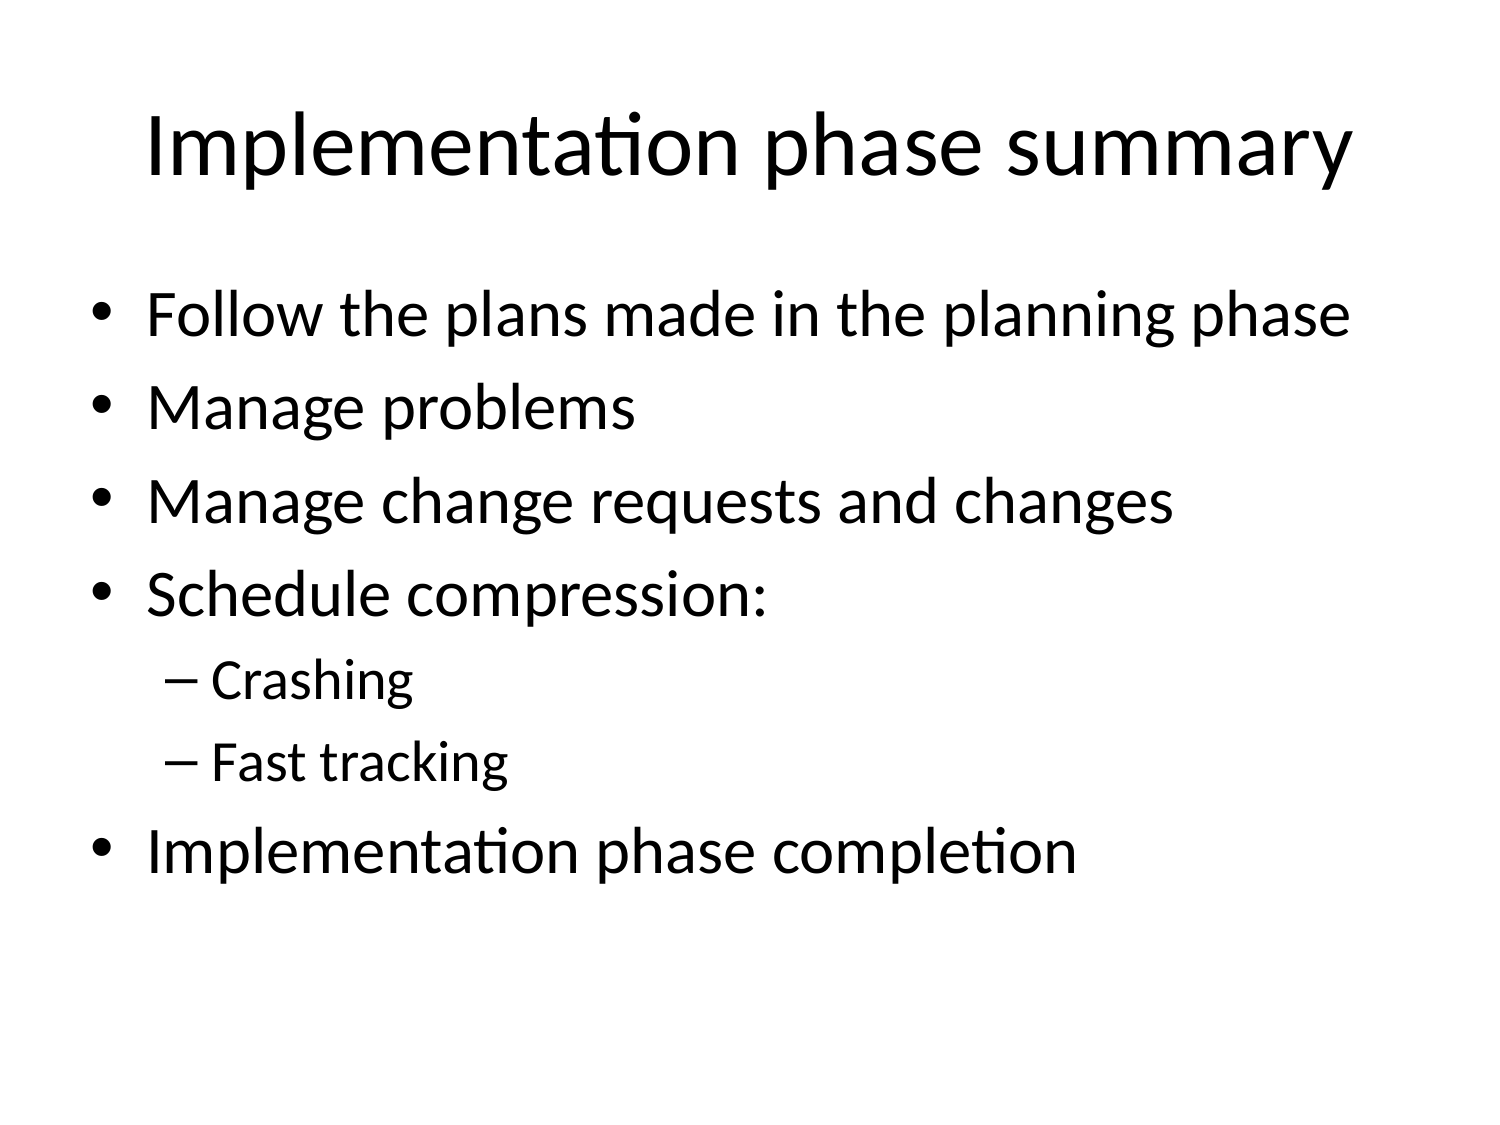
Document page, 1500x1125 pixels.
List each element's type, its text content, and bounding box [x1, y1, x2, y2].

title Implementation phase summary [75, 45, 1425, 233]
list Follow the plans made in the planning phase Manage problems Manage change requests and changes Schedule compression: Crashing Fast tracking Implementation phase completion [75, 262, 1425, 1005]
